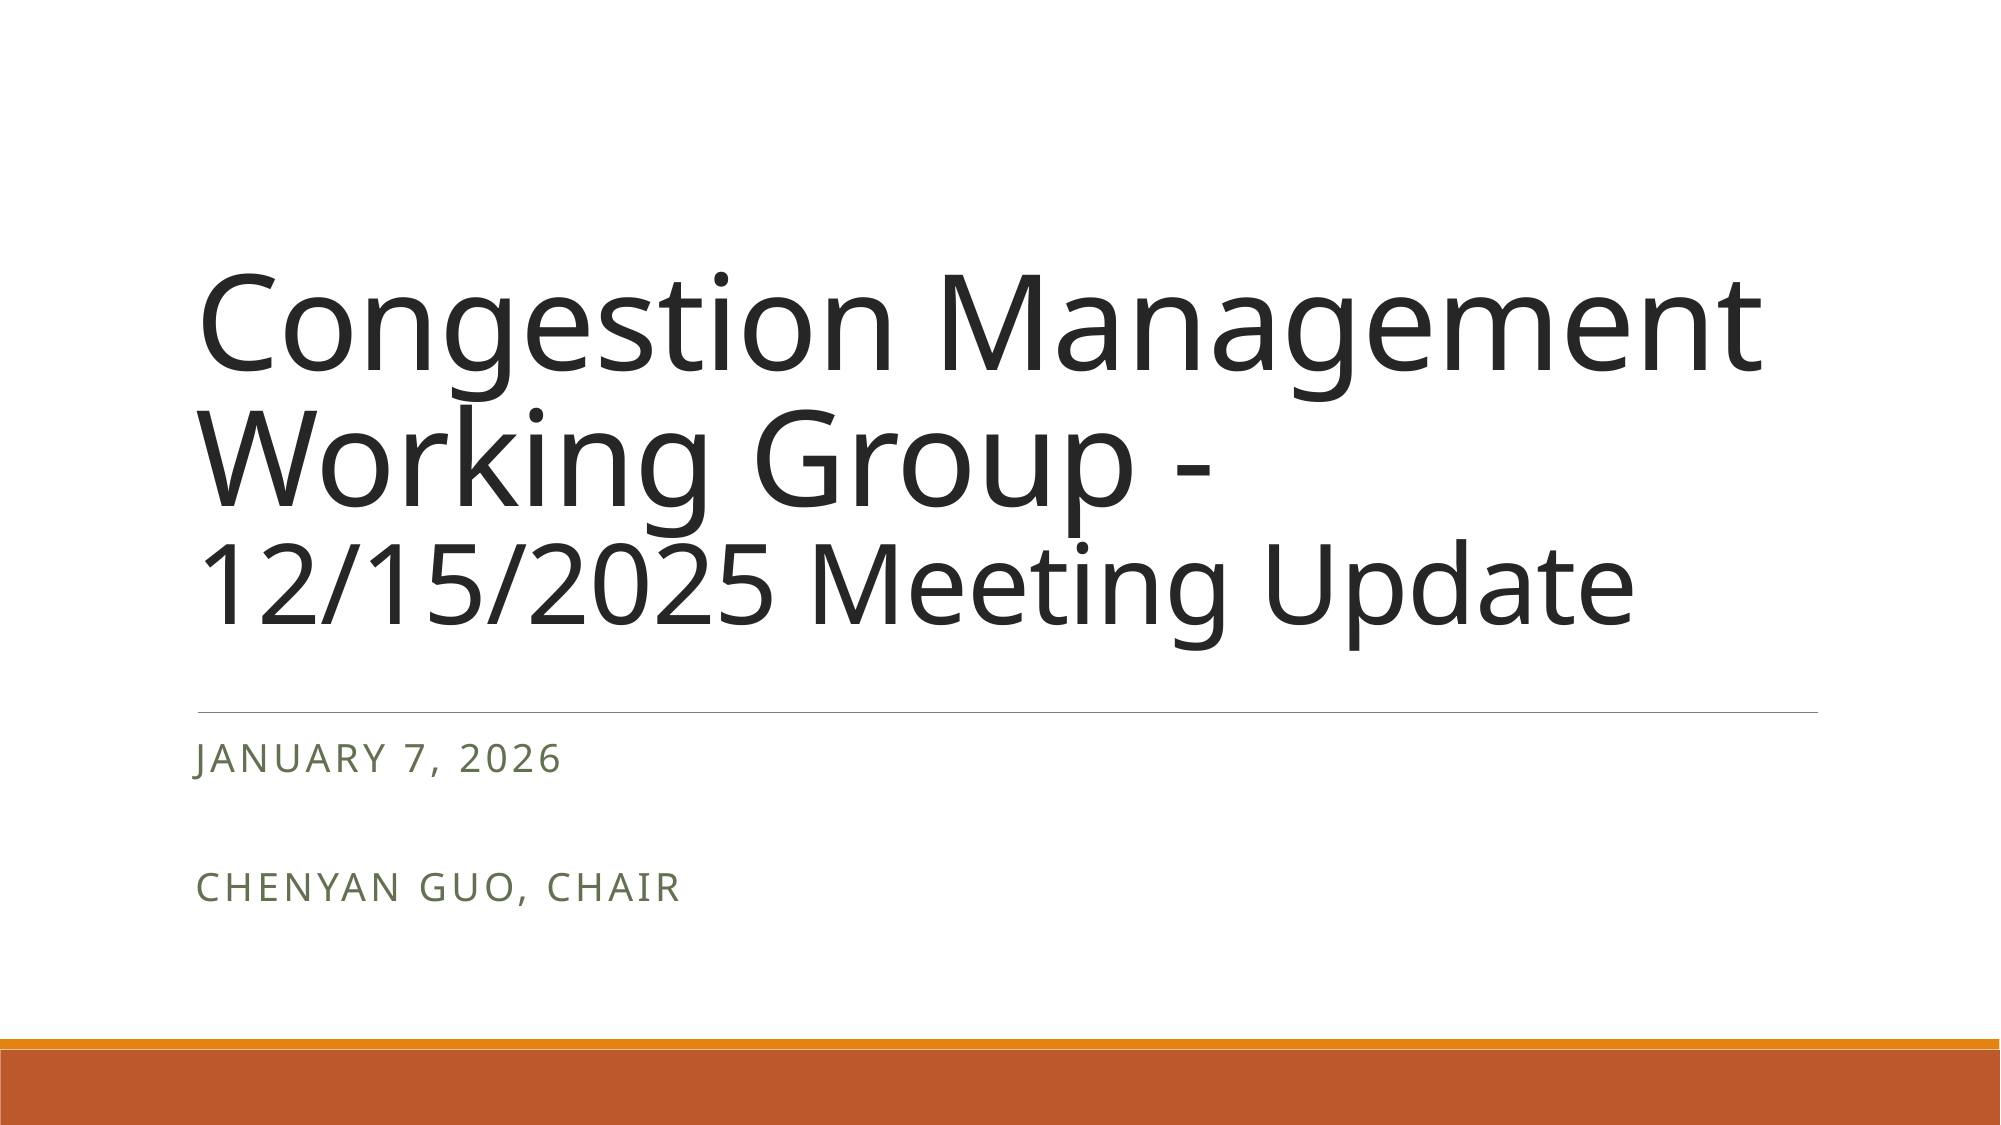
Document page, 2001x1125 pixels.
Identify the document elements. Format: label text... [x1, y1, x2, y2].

subtitle January 7, 2026 chENYAN guO, chair [180, 730, 1831, 919]
title Congestion Management Working Group - 12/15/2025 Meeting Update [180, 124, 1830, 655]
